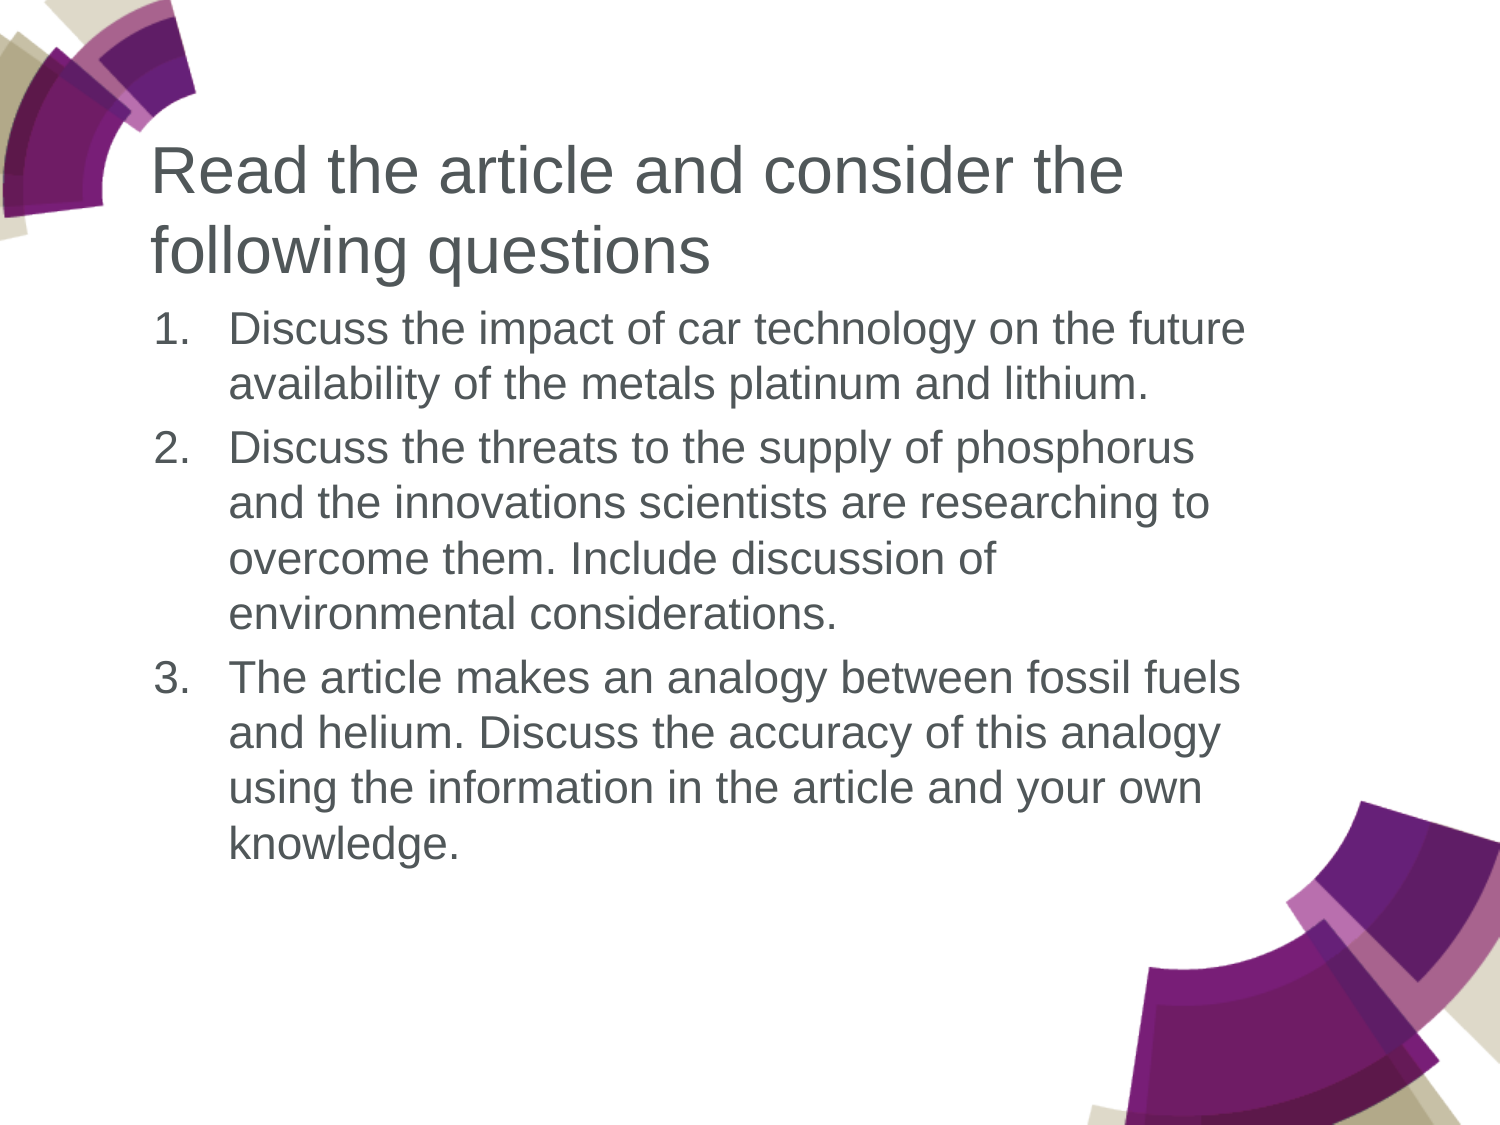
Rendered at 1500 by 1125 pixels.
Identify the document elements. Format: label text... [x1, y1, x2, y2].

list Read the article and consider the following questions [135, 119, 1282, 297]
picture [0, 0, 1500, 1125]
list Discuss the impact of car technology on the future availability of the metals platinum and lithium. Discuss the threats to the supply of phosphorus and the innovations scientists are researching to overcome them. Include discussion of environmental considerations. The article makes an analogy between fossil fuels and helium. Discuss the accuracy of this analogy using the information in the article and your own knowledge. [138, 290, 1282, 929]
